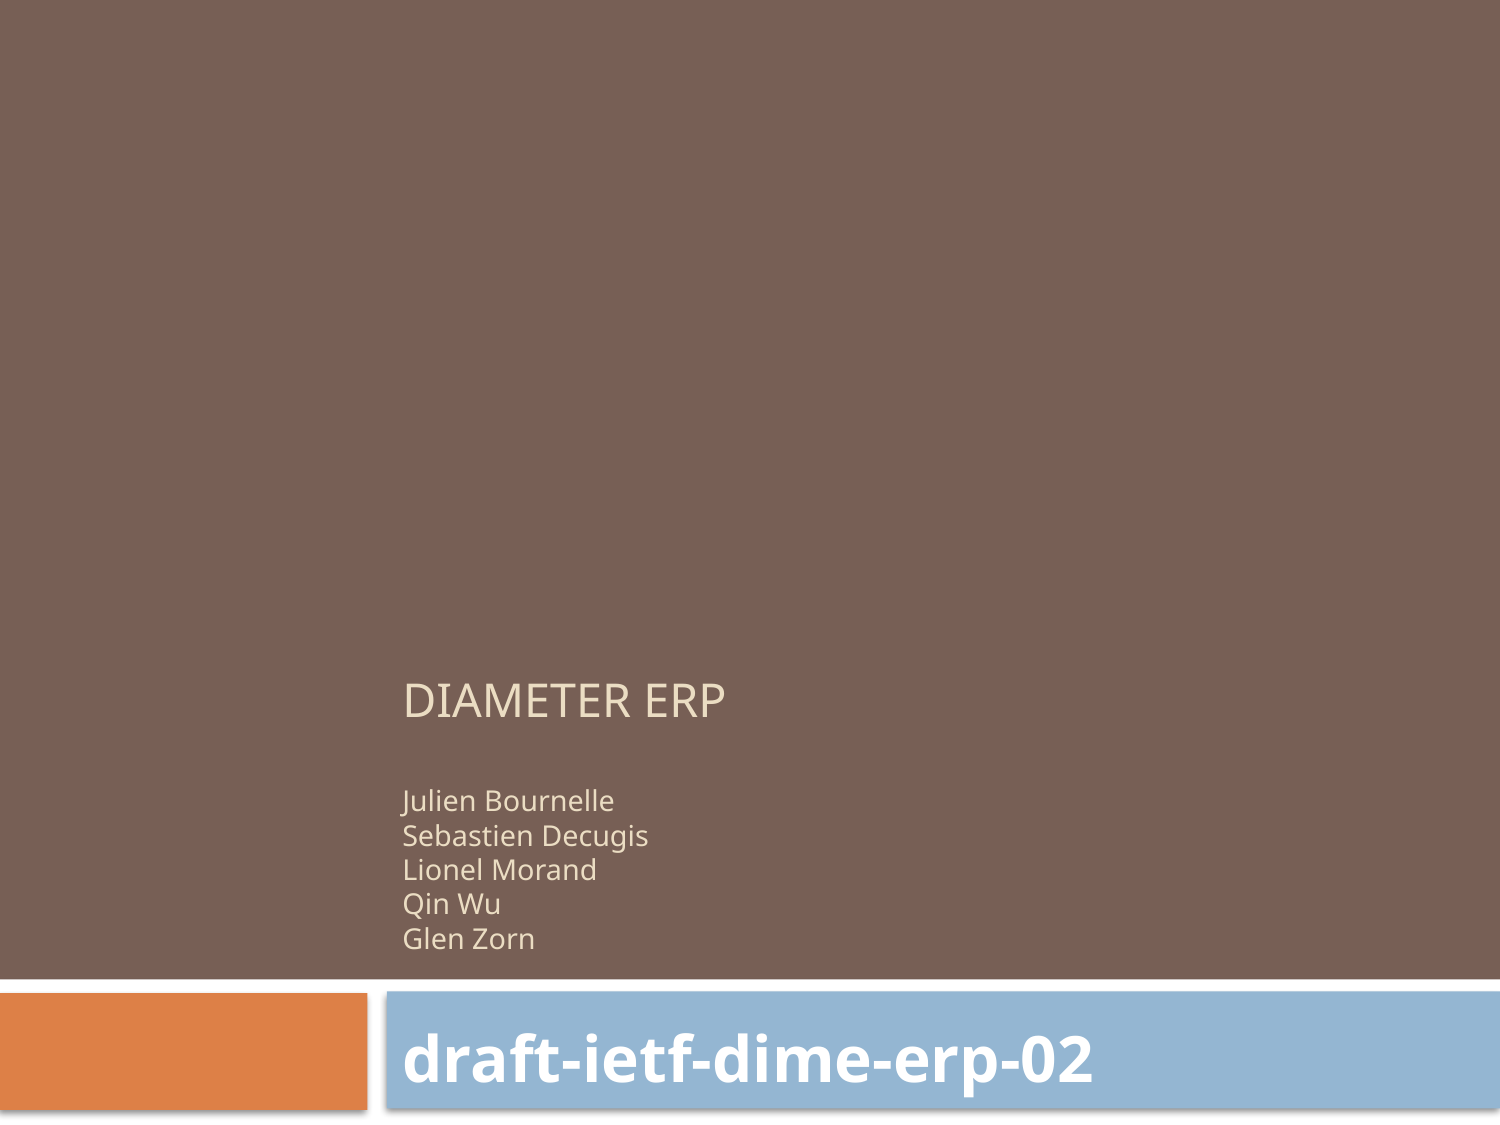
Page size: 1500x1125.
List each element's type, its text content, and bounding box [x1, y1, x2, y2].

title Diameter ERP Julien Bournelle Sebastien Decugis Lionel Morand Qin Wu Glen Zorn [387, 662, 1450, 963]
subtitle draft-ietf-dime-erp-02 [387, 992, 1488, 1105]
